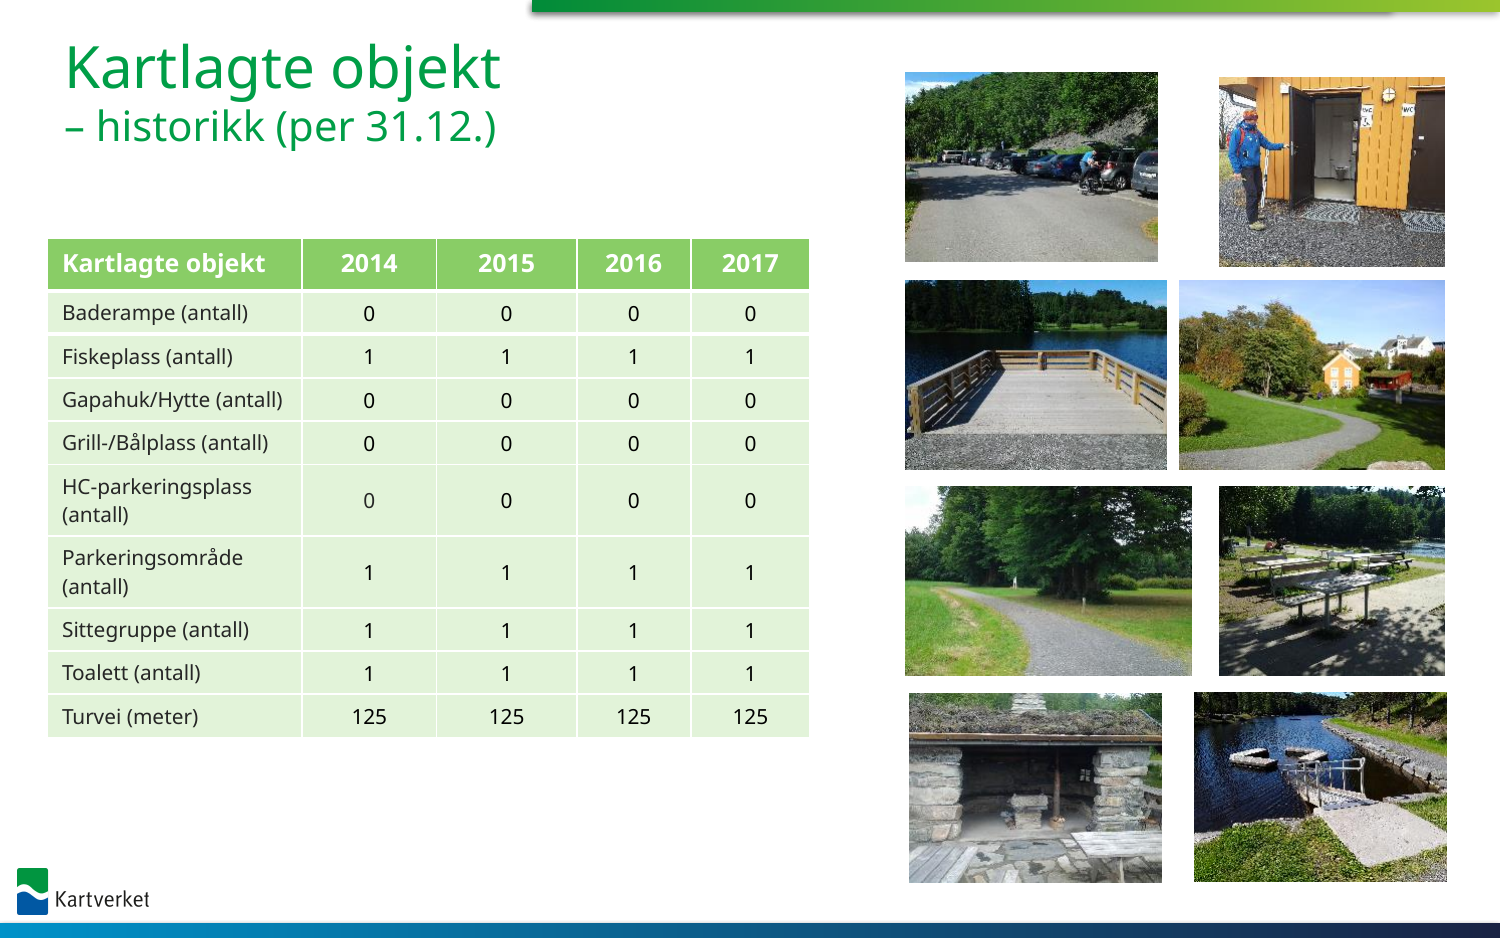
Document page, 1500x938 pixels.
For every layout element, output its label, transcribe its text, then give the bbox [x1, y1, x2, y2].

table_cell 1 [578, 652, 690, 693]
table_cell 1 [578, 609, 690, 650]
table_cell 0 [303, 293, 436, 332]
table_cell 0 [303, 379, 436, 420]
table_cell 1 [437, 336, 576, 377]
table_cell 0 [692, 379, 809, 420]
table_header 2014 [303, 239, 436, 289]
table_cell 0 [437, 293, 576, 332]
picture [1219, 486, 1445, 676]
table_cell 1 [303, 336, 436, 377]
table_cell 1 [437, 609, 576, 650]
table_cell 1 [303, 537, 436, 607]
table_cell Sittegruppe (antall) [48, 609, 301, 650]
table_cell 0 [437, 422, 576, 464]
table_header Kartlagte objekt [48, 239, 301, 289]
picture [909, 693, 1163, 884]
text_box Kartlagte objekt – historikk (per 31.12.) [49, 14, 1431, 158]
picture [905, 72, 1158, 262]
table_header 2017 [692, 239, 809, 289]
table_cell 0 [437, 379, 576, 420]
table_cell 125 [437, 695, 576, 737]
table_cell 1 [692, 537, 809, 607]
table_cell 1 [692, 609, 809, 650]
table_cell 0 [692, 422, 809, 464]
table_cell 0 [578, 379, 690, 420]
table_cell Fiskeplass (antall) [48, 336, 301, 377]
picture [905, 280, 1167, 470]
table_cell 0 [437, 465, 576, 535]
table_cell 0 [578, 465, 690, 535]
table_cell 0 [578, 293, 690, 332]
table_cell 1 [437, 652, 576, 693]
table_cell 0 [578, 422, 690, 464]
table_cell 1 [303, 652, 436, 693]
table_cell 1 [692, 652, 809, 693]
table_cell Grill-/Bålplass (antall) [48, 422, 301, 464]
table_cell Parkeringsområde (antall) [48, 537, 301, 607]
table_cell 1 [303, 609, 436, 650]
picture [1194, 692, 1448, 882]
table_cell Turvei (meter) [48, 695, 301, 737]
table_cell Gapahuk/Hytte (antall) [48, 379, 301, 420]
table_cell 0 [692, 293, 809, 332]
table_cell 1 [578, 336, 690, 377]
table_cell 0 [692, 465, 809, 535]
picture [1179, 280, 1445, 470]
table_cell 0 [303, 465, 436, 535]
table_cell Toalett (antall) [48, 652, 301, 693]
table_cell 125 [578, 695, 690, 737]
table_cell 125 [303, 695, 436, 737]
table_cell 1 [692, 336, 809, 377]
table_cell 1 [437, 537, 576, 607]
table_header 2016 [578, 239, 690, 289]
table_cell HC-parkeringsplass (antall) [48, 465, 301, 535]
table_header 2015 [437, 239, 576, 289]
table_cell 125 [692, 695, 809, 737]
picture [1219, 77, 1445, 267]
table_cell 0 [303, 422, 436, 464]
picture [905, 486, 1193, 676]
table_cell 1 [578, 537, 690, 607]
table_cell Baderampe (antall) [48, 293, 301, 332]
